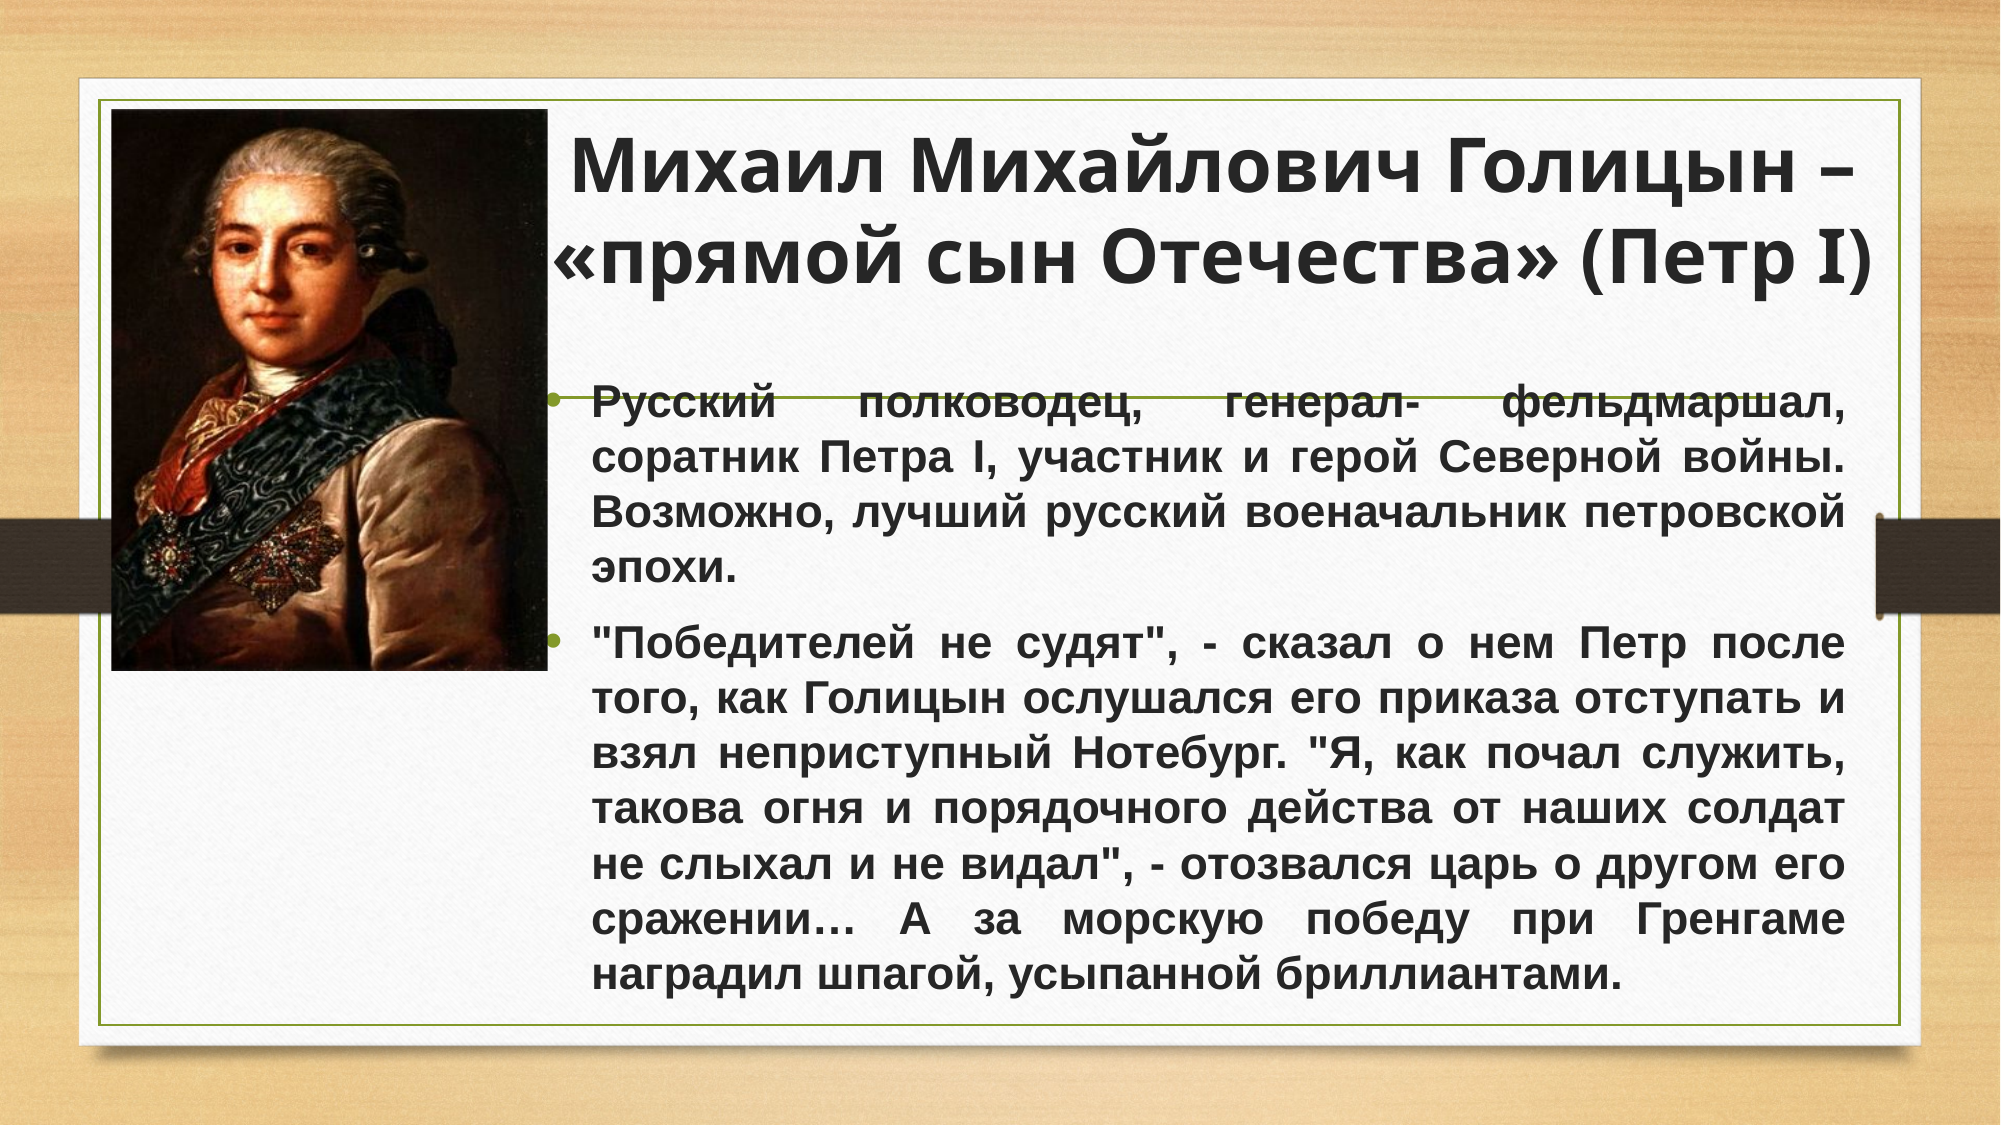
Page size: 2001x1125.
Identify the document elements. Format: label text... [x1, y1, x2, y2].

picture [0, 0, 2001, 1125]
list Русский полководец, генерал- фельдмаршал, соратник Петра I, участник и герой Северной войны. Возможно, лучший русский военачальник петровской эпохи. "Победителей не судят", - сказал о нем Петр после того, как Голицын ослушался его приказа отступать и взял неприступный Нотебург. "Я, как почал служить, такова огня и порядочного действа от наших солдат не слыхал и не видал", - отозвался царь о другом его сражении… А за морскую победу при Гренгаме наградил шпагой, усыпанной бриллиантами. [529, 363, 1862, 1016]
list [111, 109, 548, 671]
title Михаил Михайлович Голицын – «прямой сын Отечества» (Петр I) [529, 106, 1896, 432]
